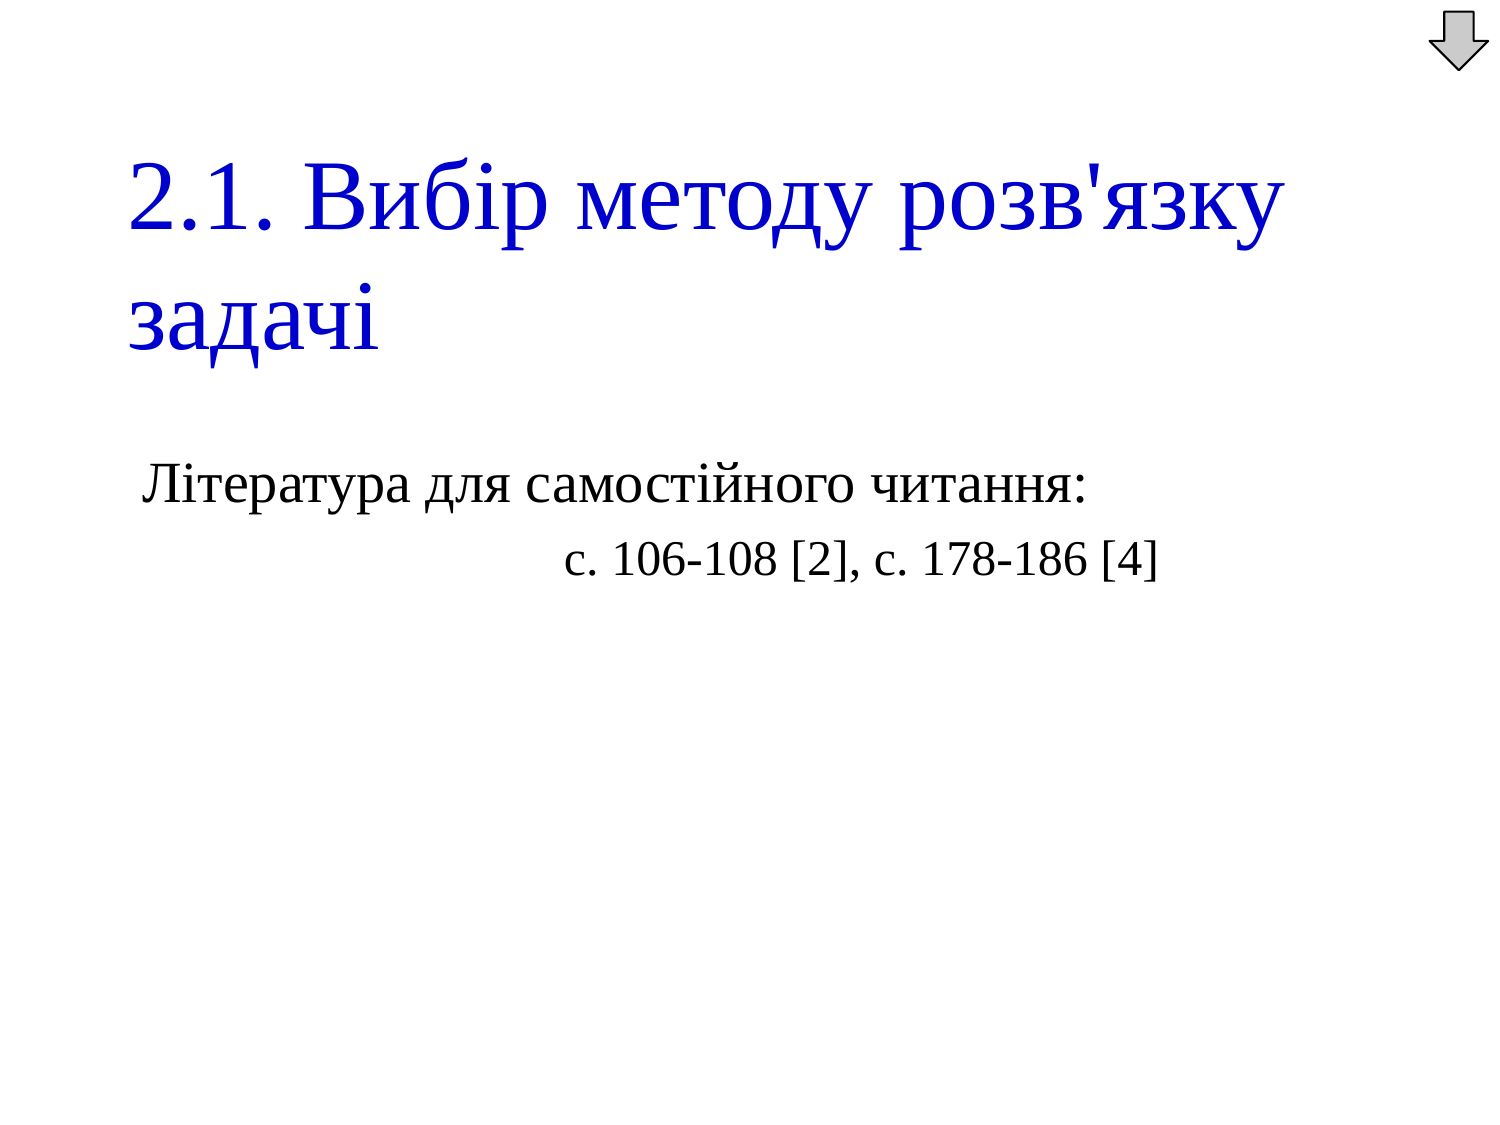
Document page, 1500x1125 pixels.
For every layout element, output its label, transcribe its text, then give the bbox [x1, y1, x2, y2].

text_box [1429, 11, 1489, 71]
list Література для самостійного читання: с. 106-108 [2], с. 178-186 [4] [111, 444, 1388, 622]
title 2.1. Вибір методу розв'язку задачі [111, 125, 1438, 374]
